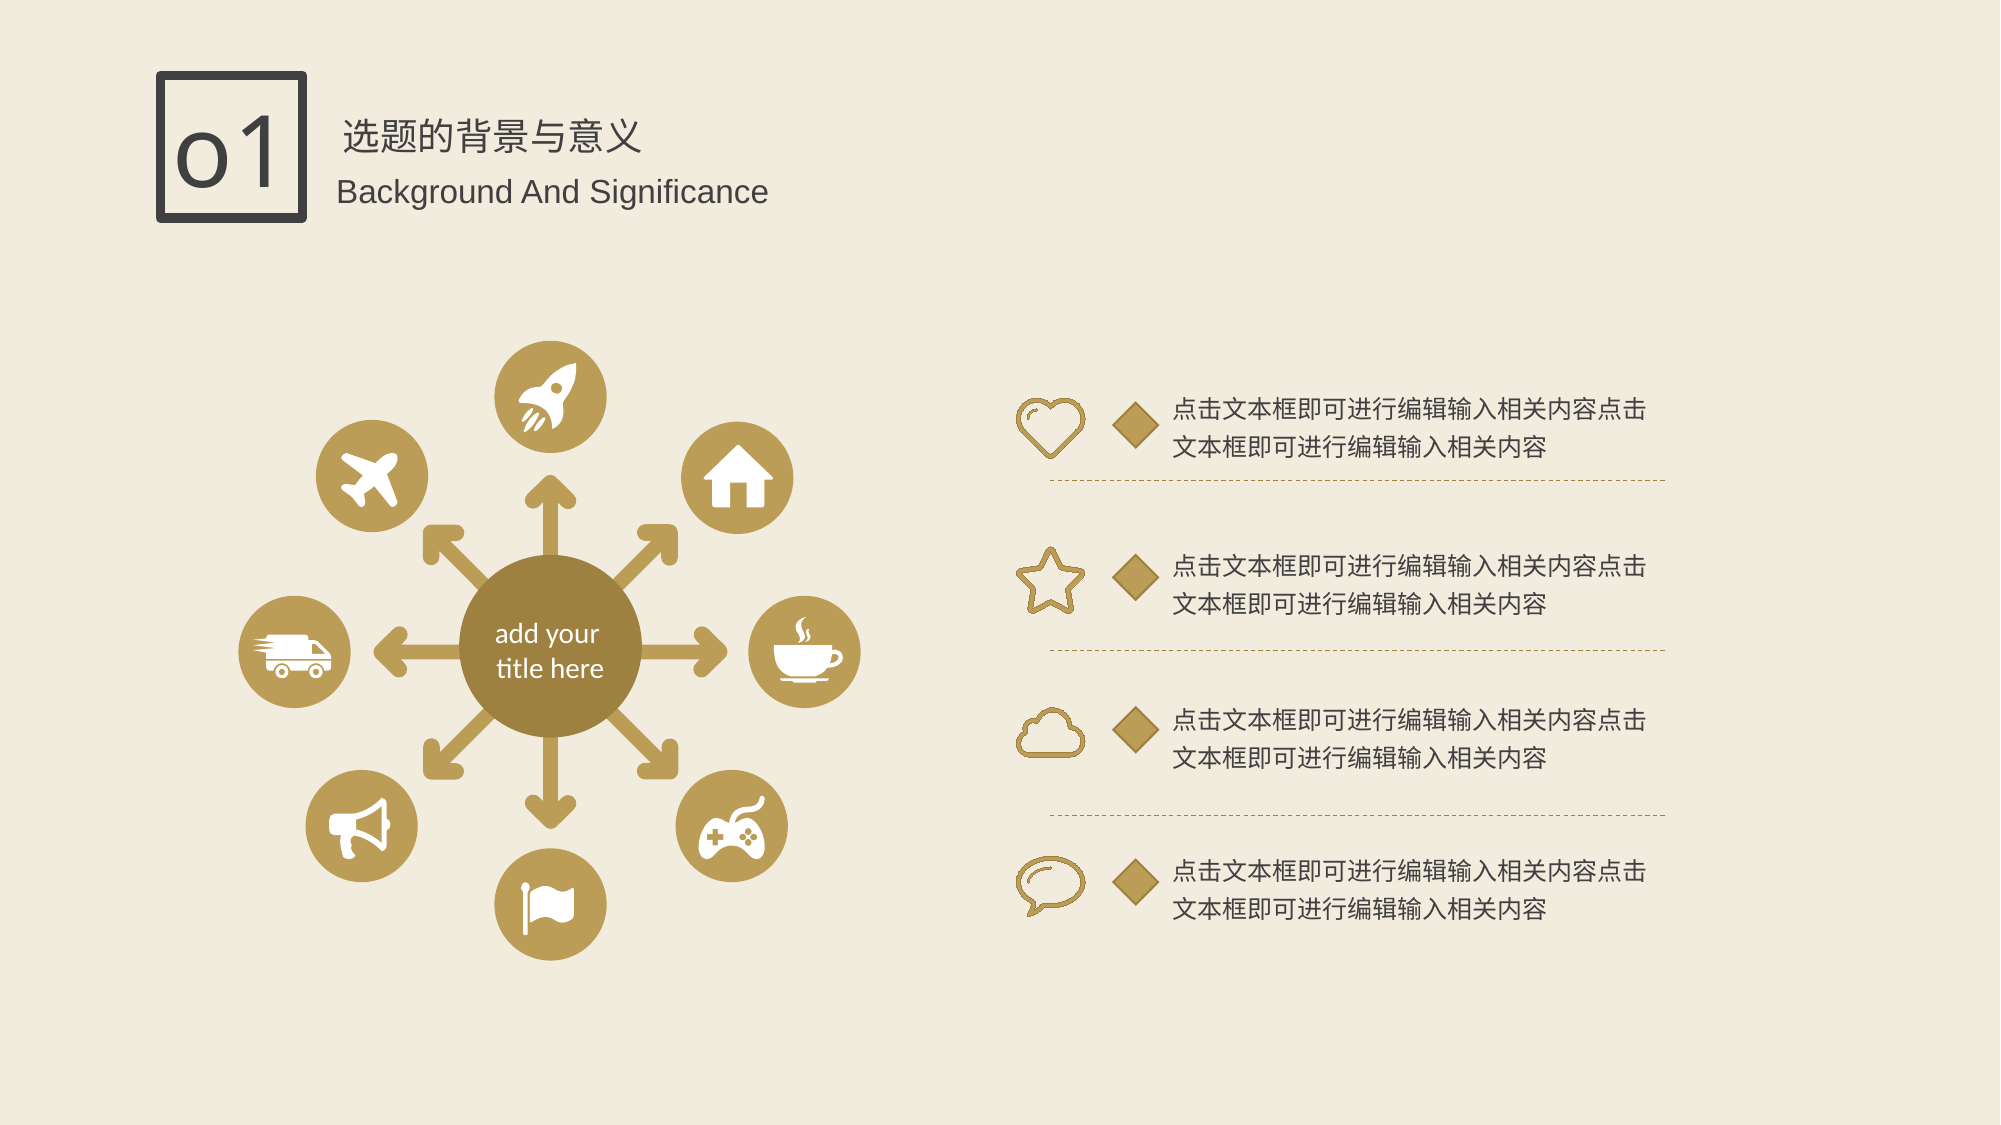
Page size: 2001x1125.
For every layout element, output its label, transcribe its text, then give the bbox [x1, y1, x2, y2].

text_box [1016, 856, 1086, 917]
text_box [314, 418, 430, 534]
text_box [773, 616, 843, 683]
text_box [237, 594, 352, 710]
text_box Background And Significance [136, 163, 961, 218]
text_box [493, 339, 608, 455]
text_box [1016, 546, 1085, 614]
text_box [707, 444, 773, 508]
text_box [252, 634, 332, 659]
text_box o1 [143, 79, 320, 163]
text_box [680, 420, 795, 536]
text_box [1111, 553, 1158, 602]
text_box [1016, 707, 1086, 758]
text_box [521, 408, 546, 433]
text_box [304, 768, 419, 884]
text_box 点击文本框即可进行编辑输入相关内容点击文本框即可进行编辑输入相关内容 [1158, 690, 1666, 780]
text_box [1111, 401, 1158, 449]
text_box [747, 594, 862, 710]
text_box 选题的背景与意义 [328, 60, 658, 163]
text_box [521, 882, 574, 935]
text_box [266, 660, 332, 679]
text_box [698, 795, 765, 860]
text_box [372, 474, 729, 830]
text_box 点击文本框即可进行编辑输入相关内容点击文本框即可进行编辑输入相关内容 [1158, 536, 1666, 626]
text_box [1111, 858, 1158, 906]
text_box [518, 363, 577, 429]
text_box [1111, 705, 1158, 754]
text_box 点击文本框即可进行编辑输入相关内容点击文本框即可进行编辑输入相关内容 [1158, 379, 1666, 469]
text_box 点击文本框即可进行编辑输入相关内容点击文本框即可进行编辑输入相关内容 [1158, 840, 1666, 931]
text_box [1016, 397, 1086, 459]
text_box [341, 453, 398, 508]
text_box [160, 75, 303, 79]
text_box [674, 768, 789, 884]
text_box [329, 806, 388, 860]
text_box [493, 847, 608, 962]
